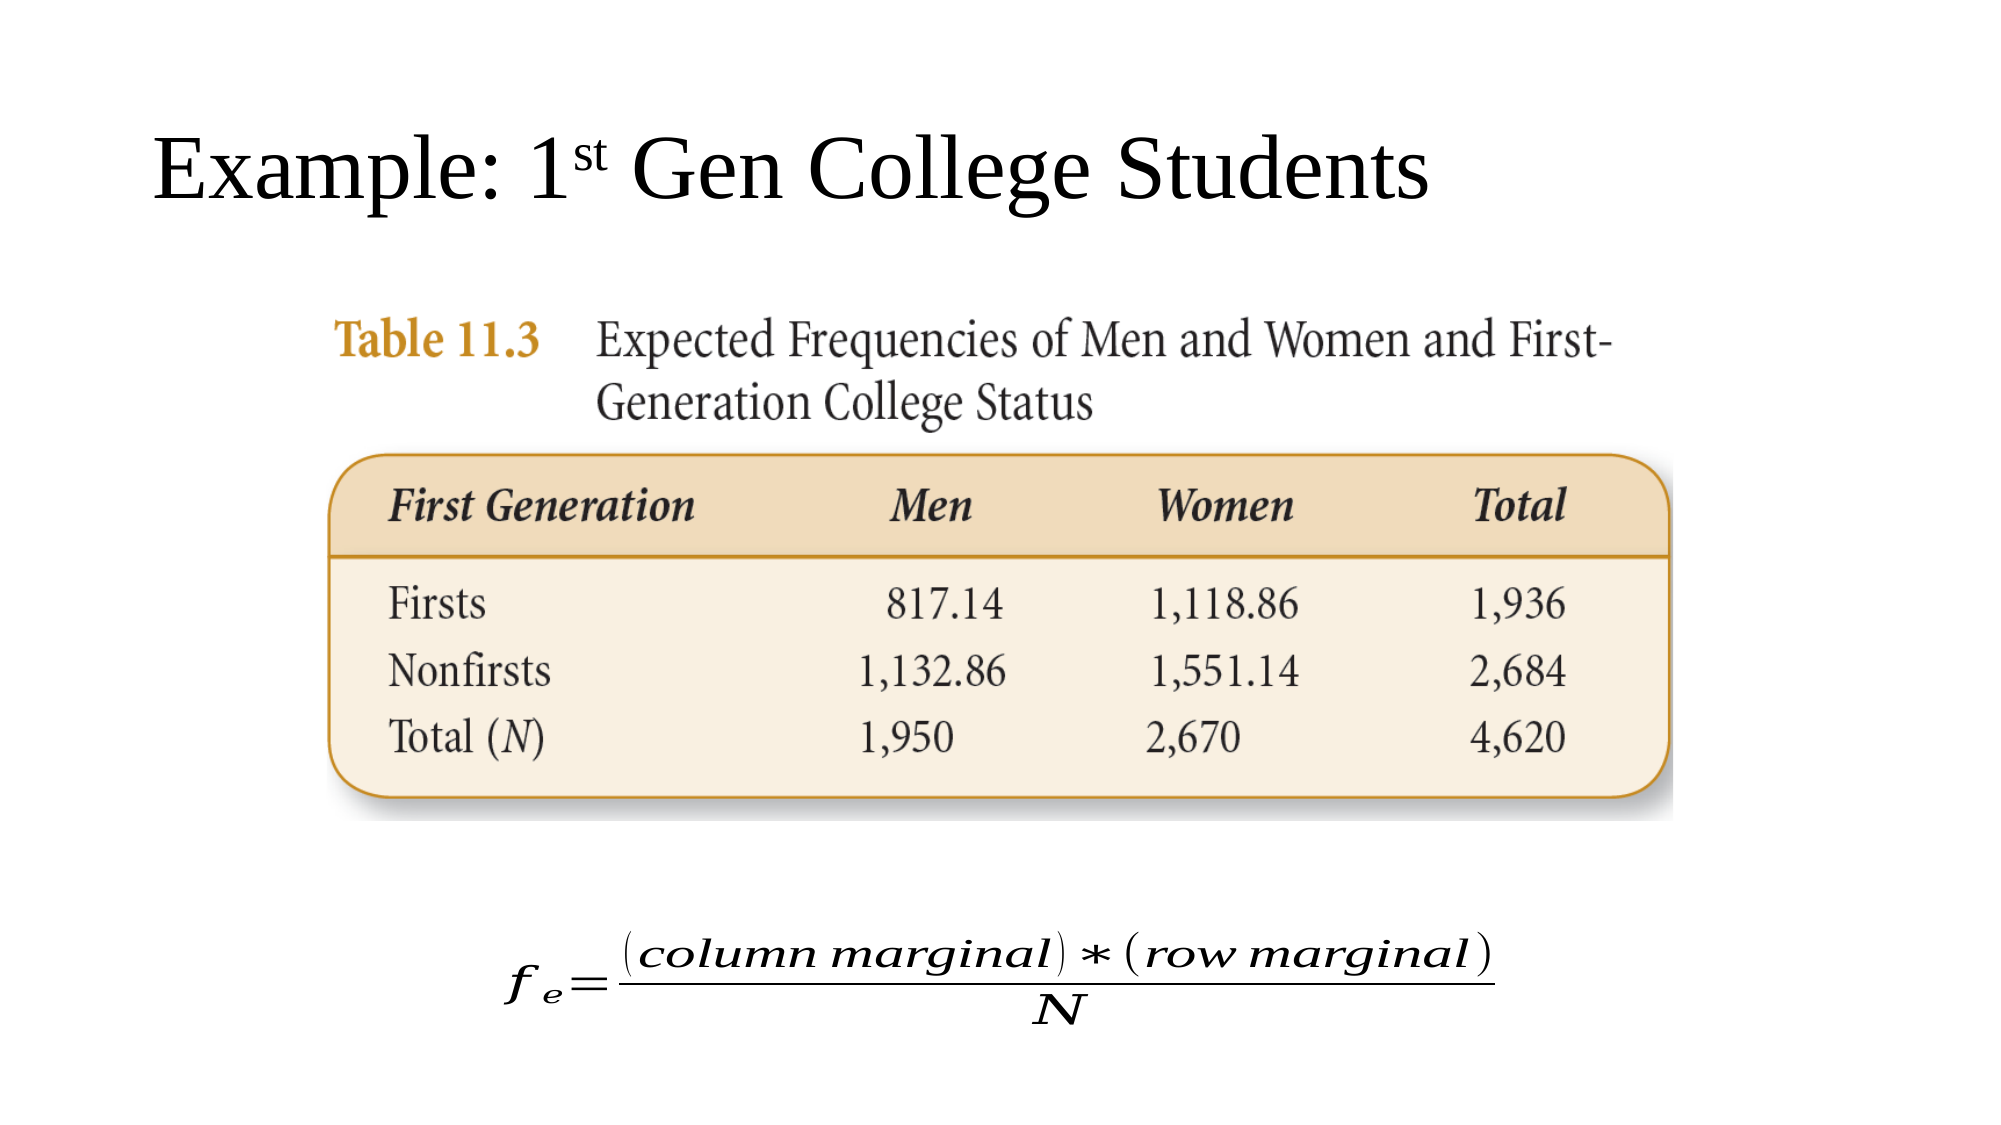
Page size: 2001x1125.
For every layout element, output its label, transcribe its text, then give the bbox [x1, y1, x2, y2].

title Example: 1st Gen College Students [137, 59, 1863, 278]
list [326, 304, 1674, 821]
